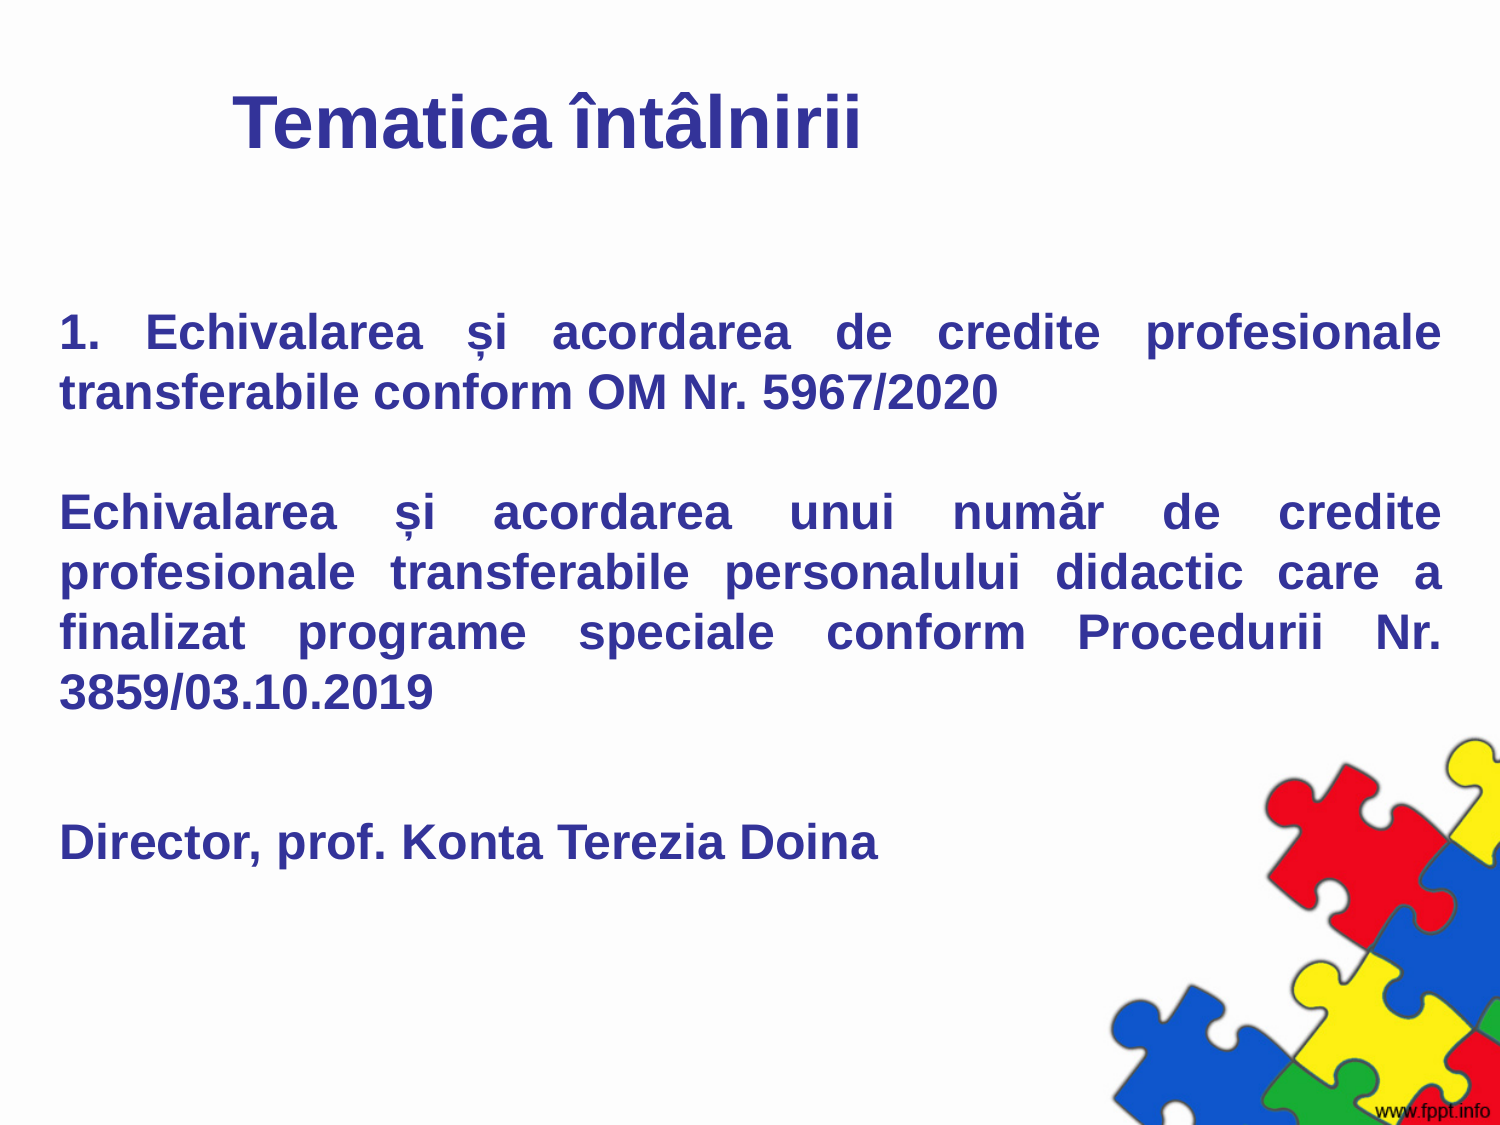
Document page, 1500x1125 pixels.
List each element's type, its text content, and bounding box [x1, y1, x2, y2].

text_box 1. Echivalarea și acordarea de credite profesionale transferabile conform OM Nr. 5967/2020 Echivalarea și acordarea unui număr de credite profesionale transferabile personalului didactic care a finalizat programe speciale conform Procedurii Nr. 3859/03.10.2019 Director, prof. Konta Terezia Doina [45, 247, 1458, 877]
text_box Tematica întâlnirii [91, 73, 1006, 165]
picture [0, 0, 1500, 1125]
